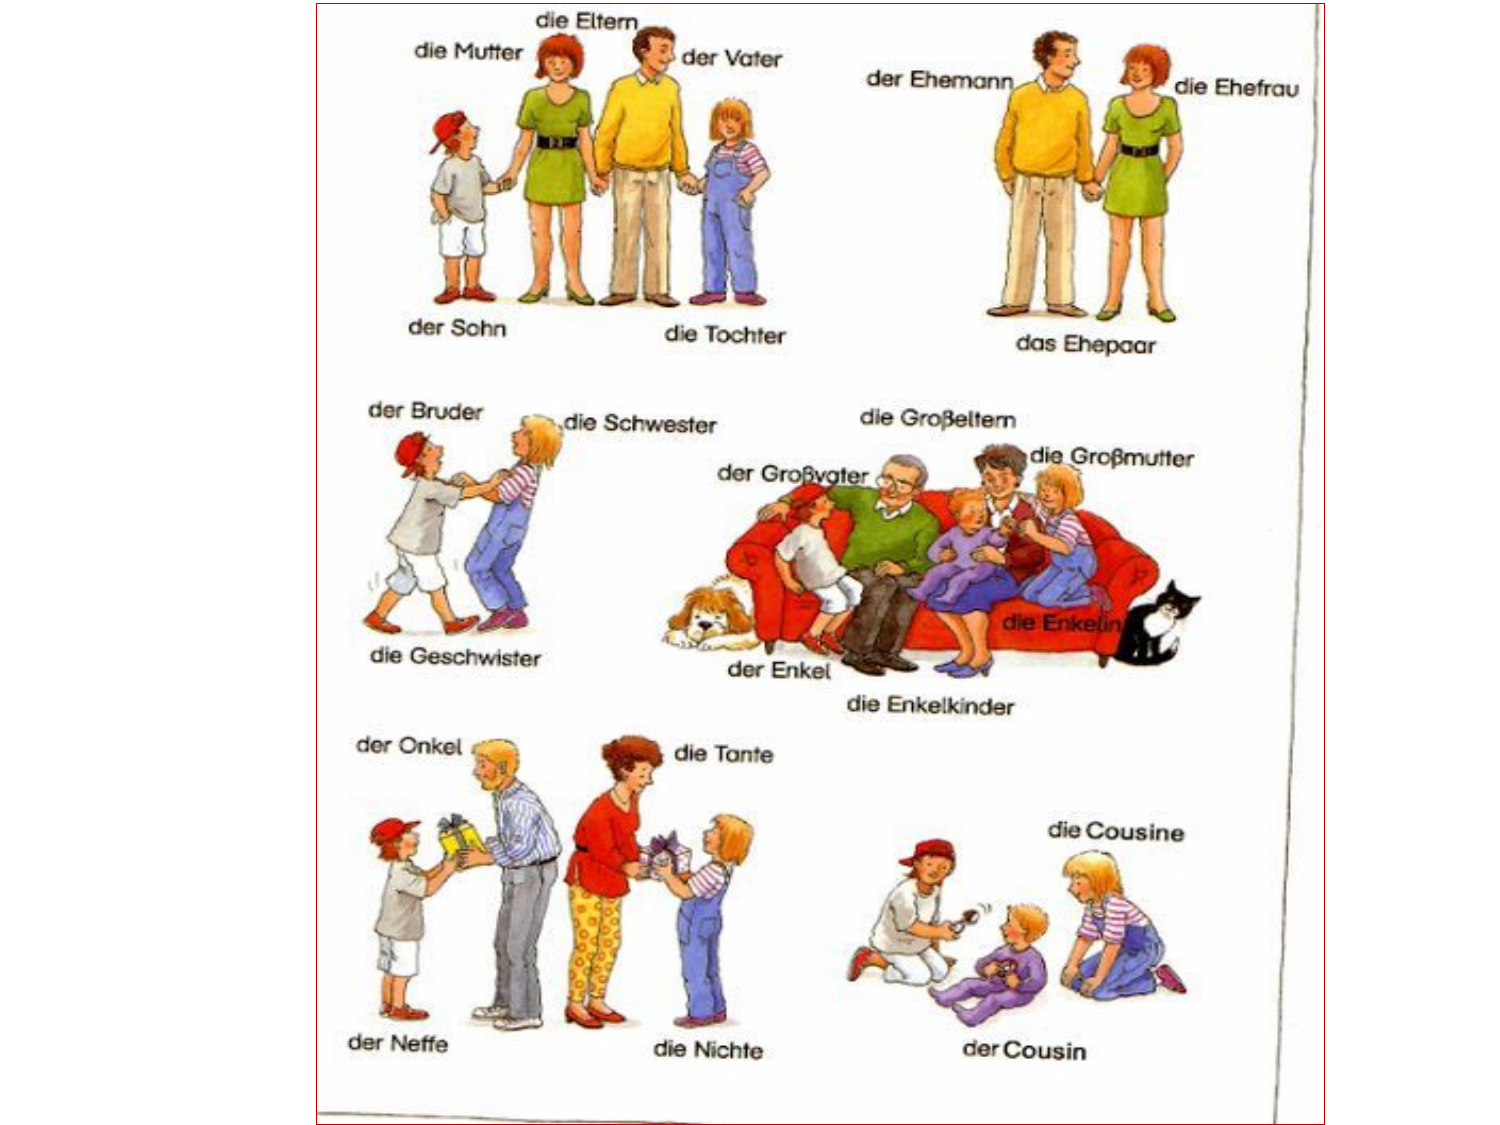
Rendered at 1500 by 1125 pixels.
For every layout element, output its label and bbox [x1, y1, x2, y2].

picture [316, 2, 1325, 1125]
